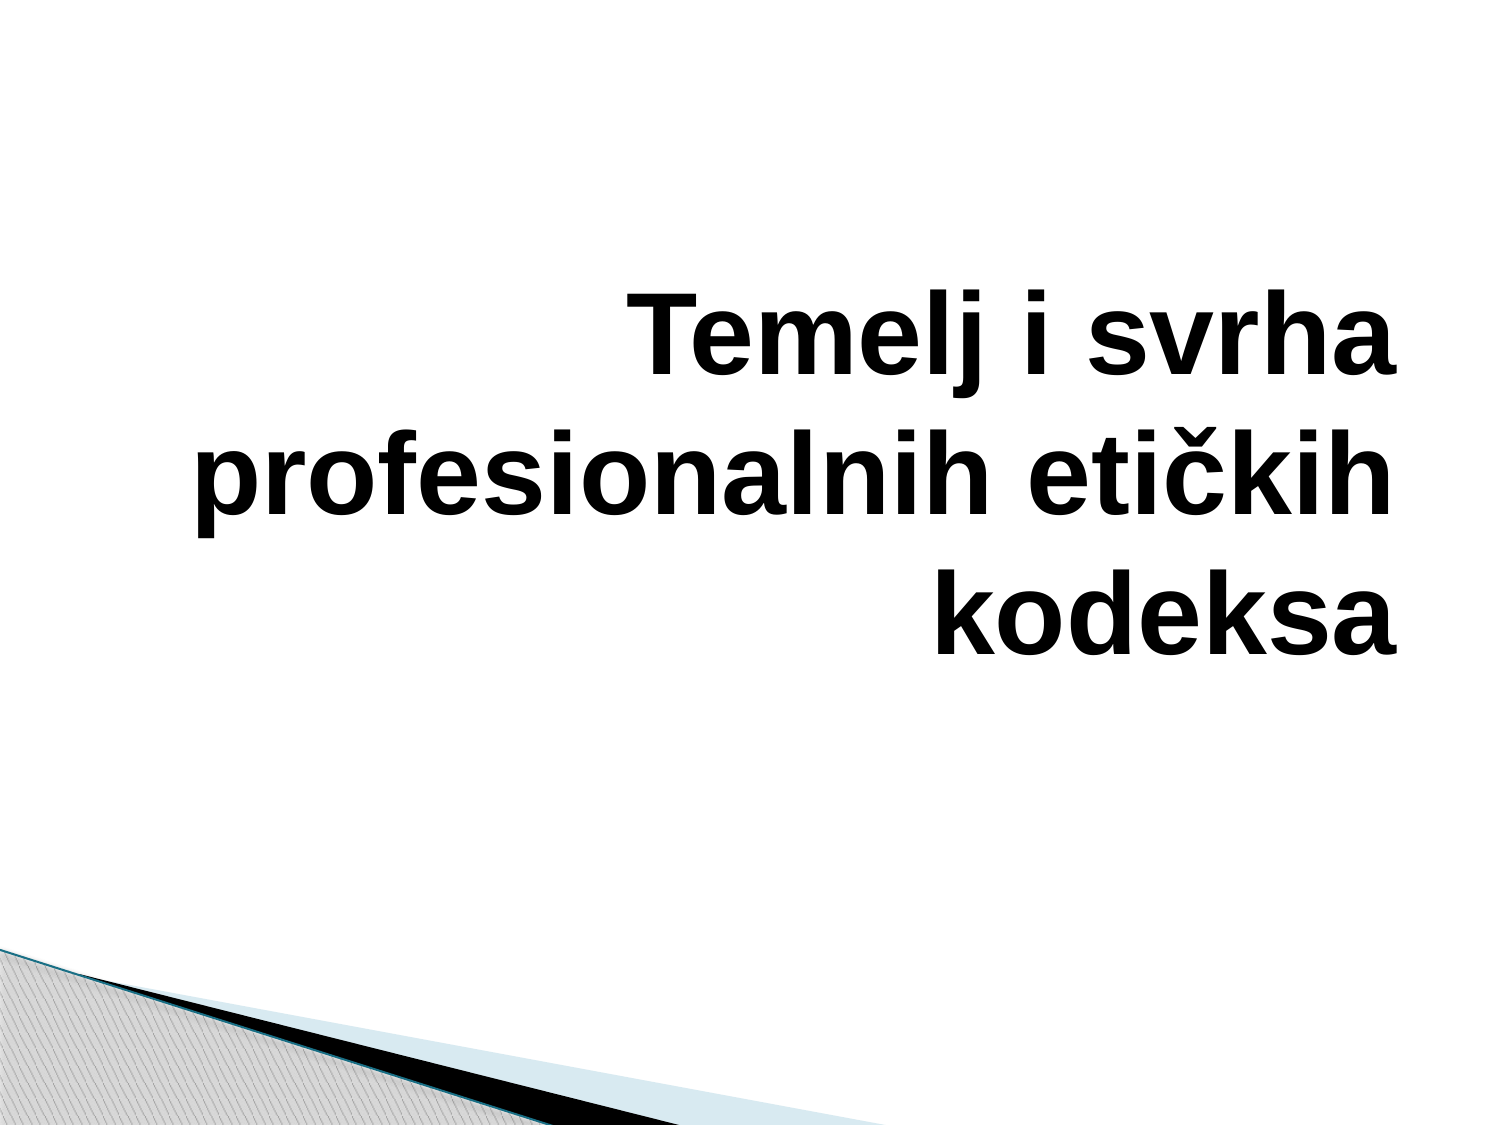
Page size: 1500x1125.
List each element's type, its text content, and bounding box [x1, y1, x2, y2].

title Temelj i svrha profesionalnih etičkih kodeksa [125, 197, 1401, 679]
